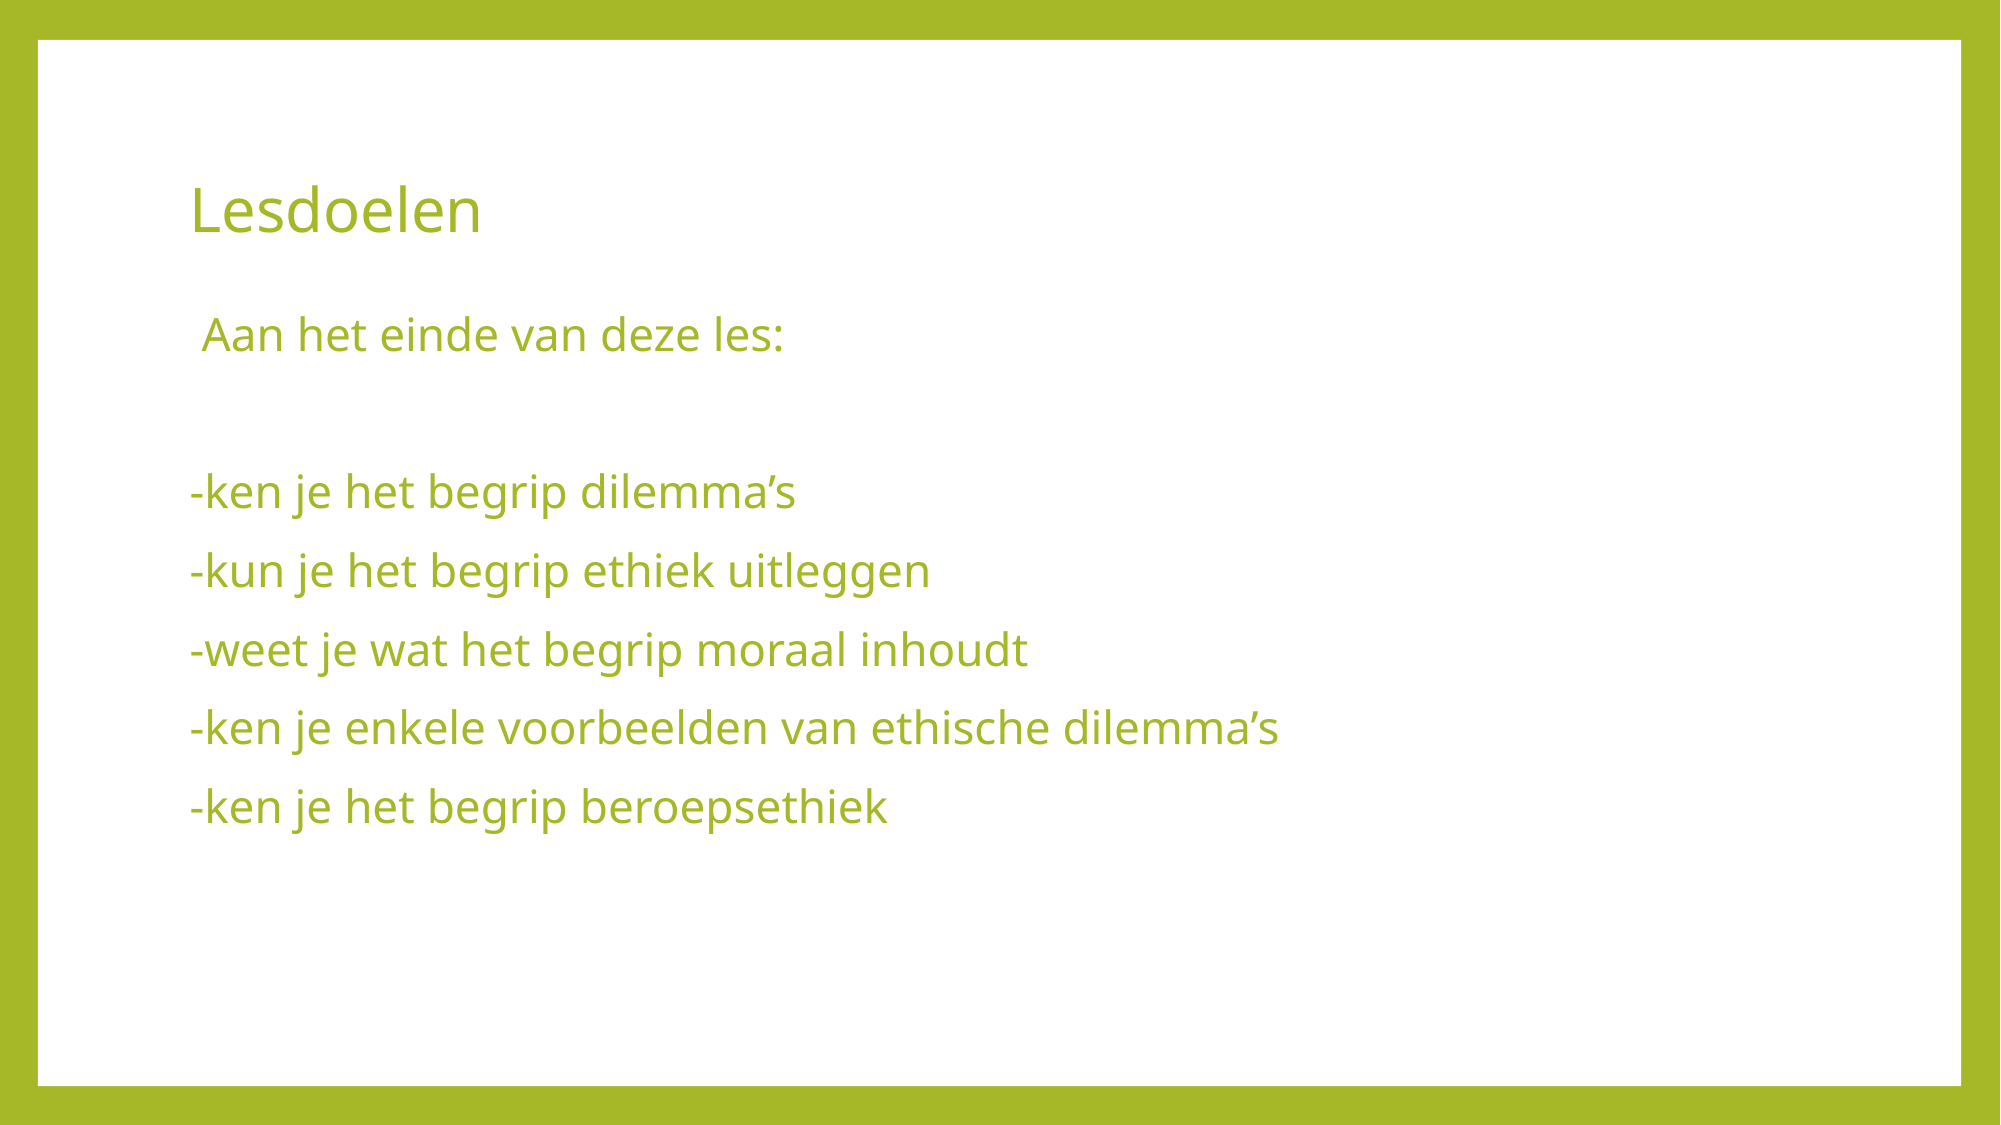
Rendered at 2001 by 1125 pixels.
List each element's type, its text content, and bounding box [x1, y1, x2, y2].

list Aan het einde van deze les: -ken je het begrip dilemma’s -kun je het begrip ethiek uitleggen -weet je wat het begrip moraal inhoudt -ken je enkele voorbeelden van ethische dilemma’s -ken je het begrip beroepsethiek [174, 304, 1795, 968]
title Lesdoelen [174, 171, 1795, 304]
